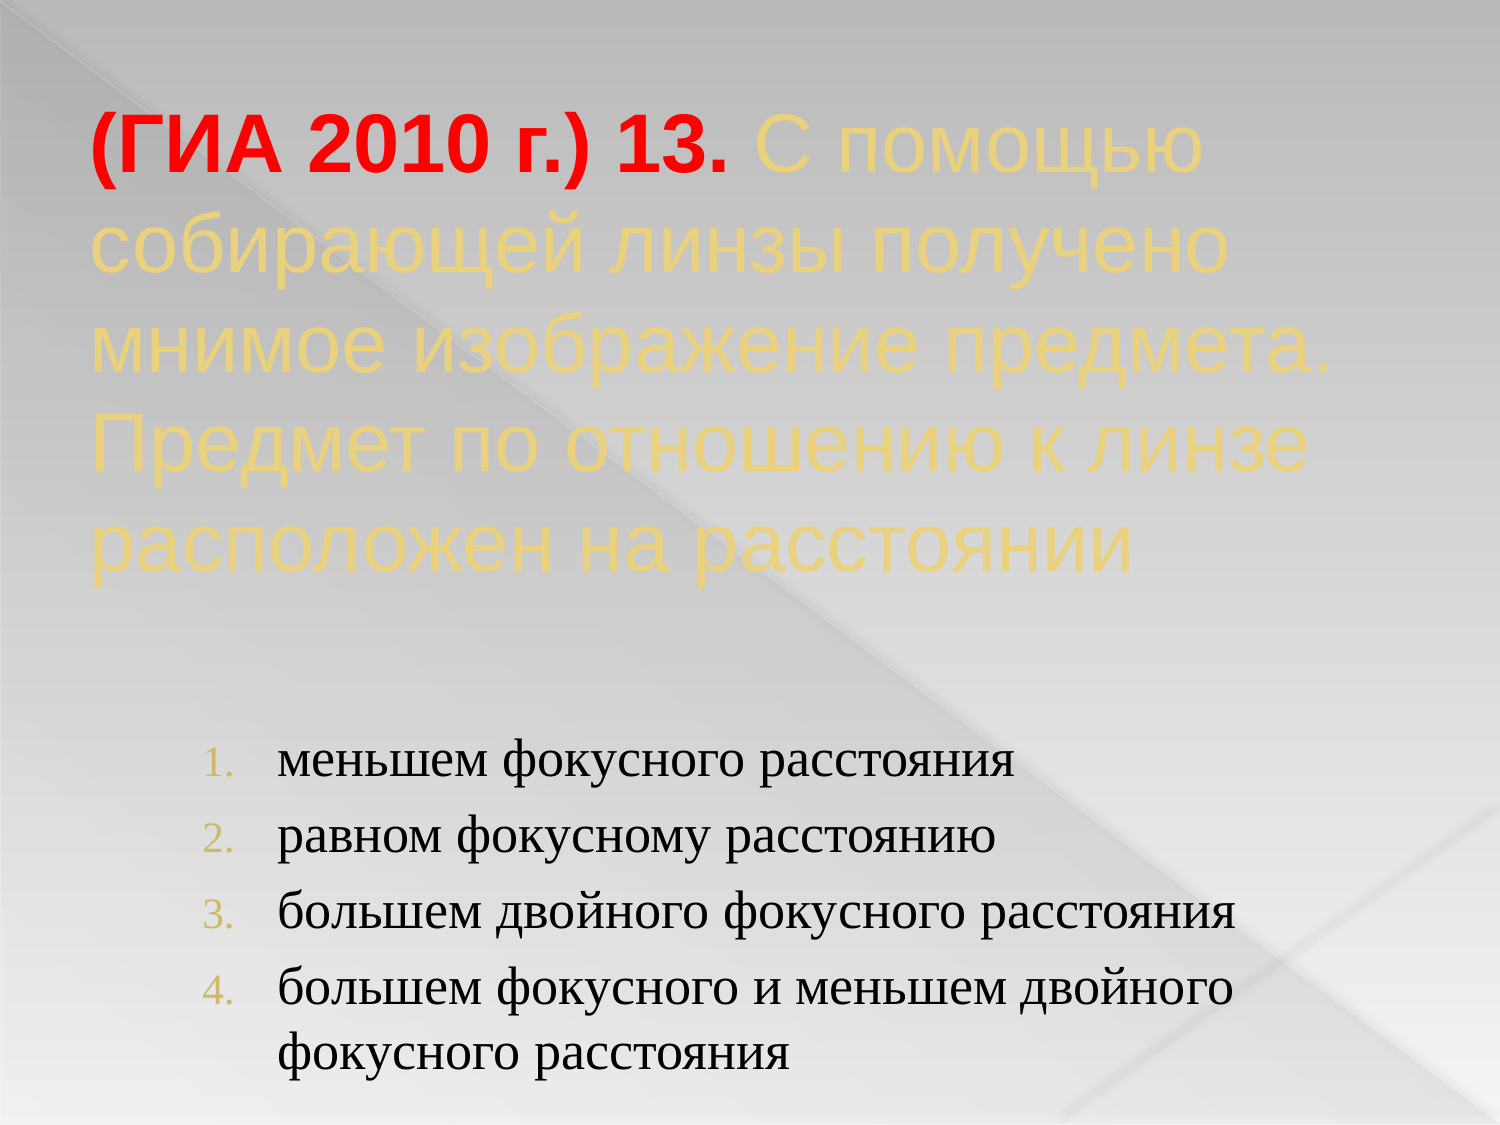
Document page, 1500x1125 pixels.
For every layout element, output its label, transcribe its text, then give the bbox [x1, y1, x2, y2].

list меньшем фокусного расстояния равном фокусному расстоянию большем двойного фокусного расстояния большем фокусного и меньшем двойного фокусного расстояния [187, 714, 1360, 1125]
title (ГИА 2010 г.) 13. С помощью собирающей линзы получено мнимое изображение предмета. Предмет по отношению к линзе расположен на расстоянии [75, 45, 1395, 633]
